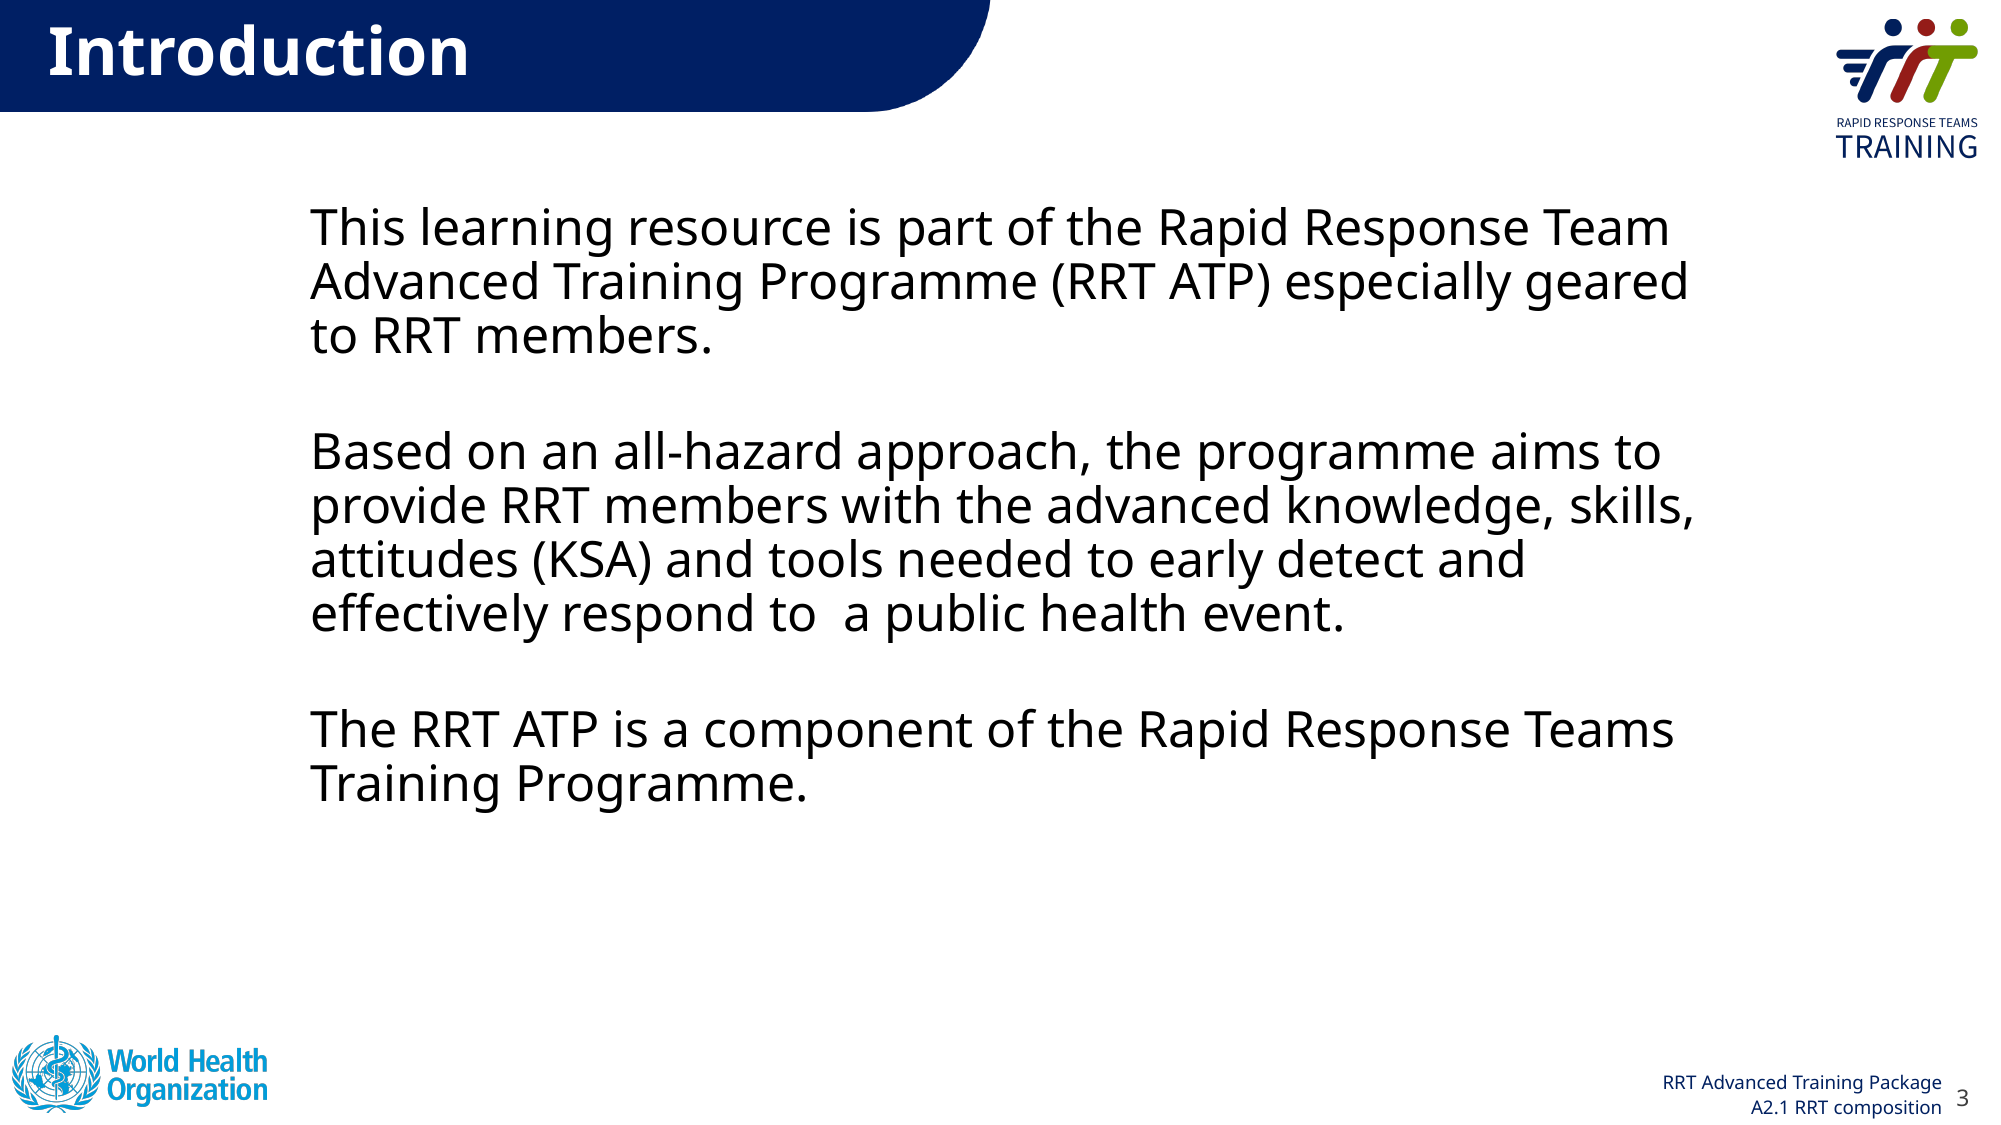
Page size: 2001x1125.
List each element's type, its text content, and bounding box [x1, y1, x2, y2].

picture [1835, 19, 1978, 167]
list This learning resource is part of the Rapid Response Team Advanced Training Programme (RRT ATP) especially geared to RRT members. Based on an all-hazard approach, the programme aims to provide RRT members with the advanced knowledge, skills, attitudes (KSA) and tools needed to early detect and effectively respond to a public health event. The RRT ATP is a component of the Rapid Response Teams Training Programme. [310, 202, 1710, 1006]
picture [12, 1083, 48, 1113]
picture [12, 1035, 267, 1113]
picture [58, 1050, 64, 1058]
title Introduction [40, 0, 628, 108]
slide_number 3 [1882, 1037, 1912, 1082]
picture [0, 0, 991, 112]
